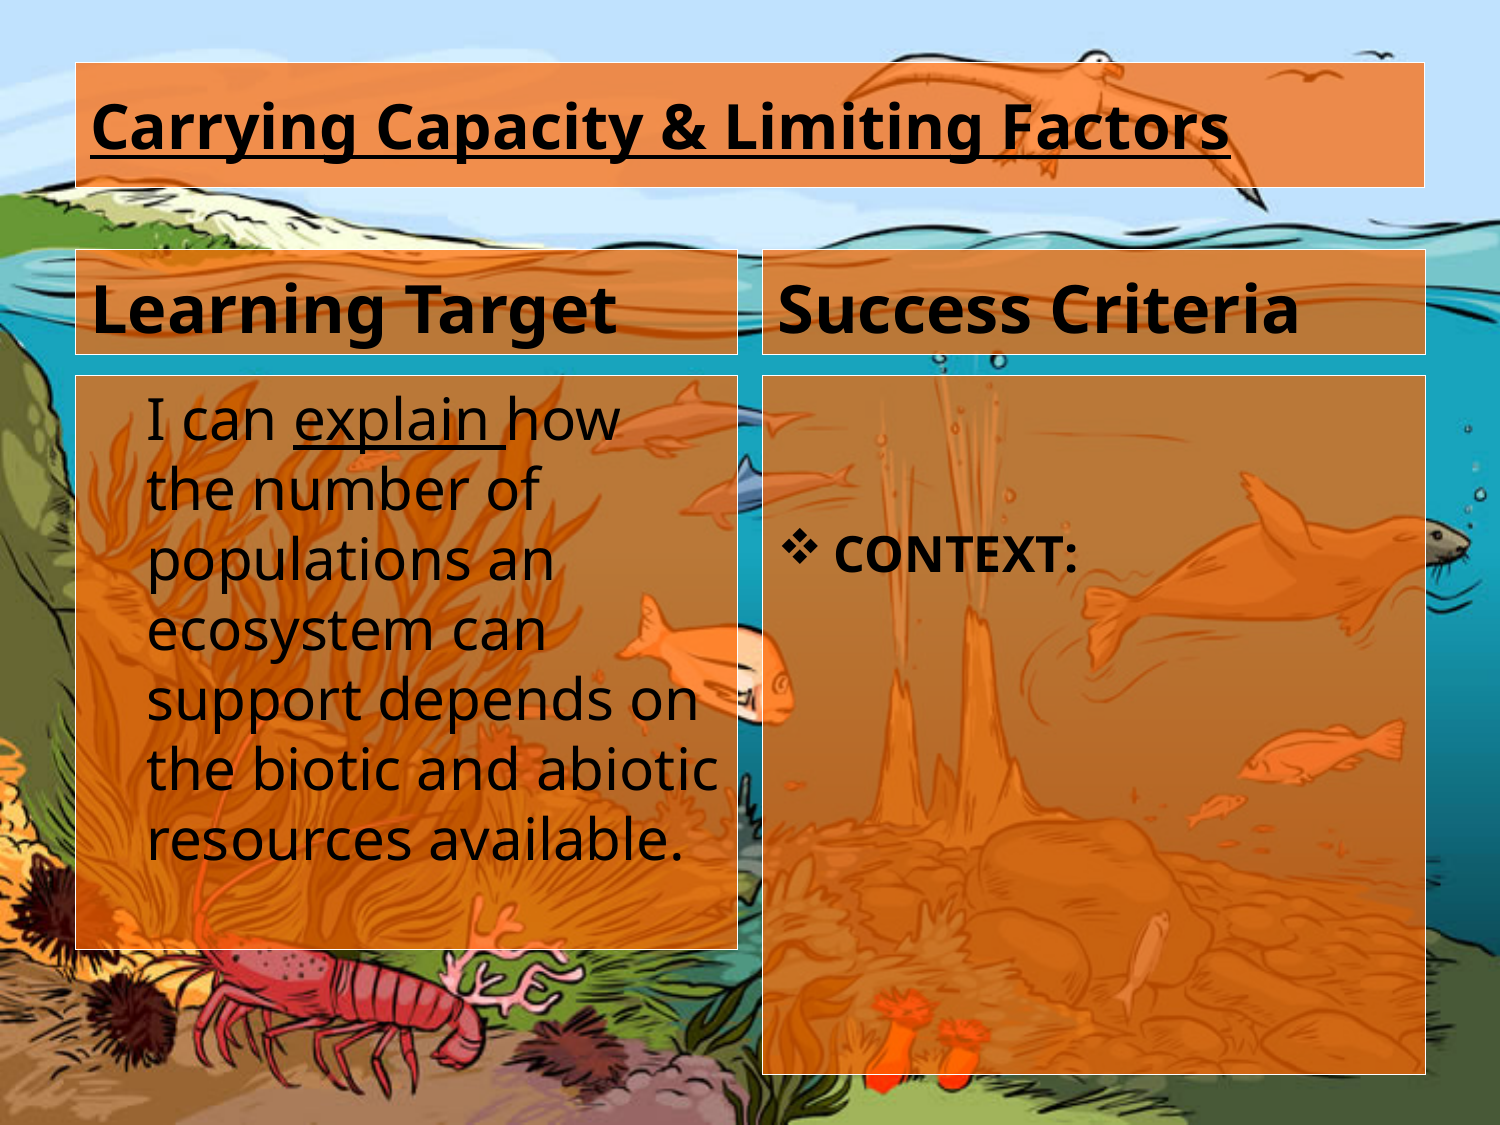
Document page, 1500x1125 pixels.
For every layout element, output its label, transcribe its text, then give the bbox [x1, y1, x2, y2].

title Carrying Capacity & Limiting Factors [75, 62, 1425, 188]
list Success Criteria [762, 249, 1426, 355]
list Learning Target [75, 249, 738, 355]
list CONTEXT: [762, 375, 1426, 1075]
picture [0, 0, 1500, 1125]
list I can explain how the number of populations an ecosystem can support depends on the biotic and abiotic resources available. [75, 375, 738, 950]
